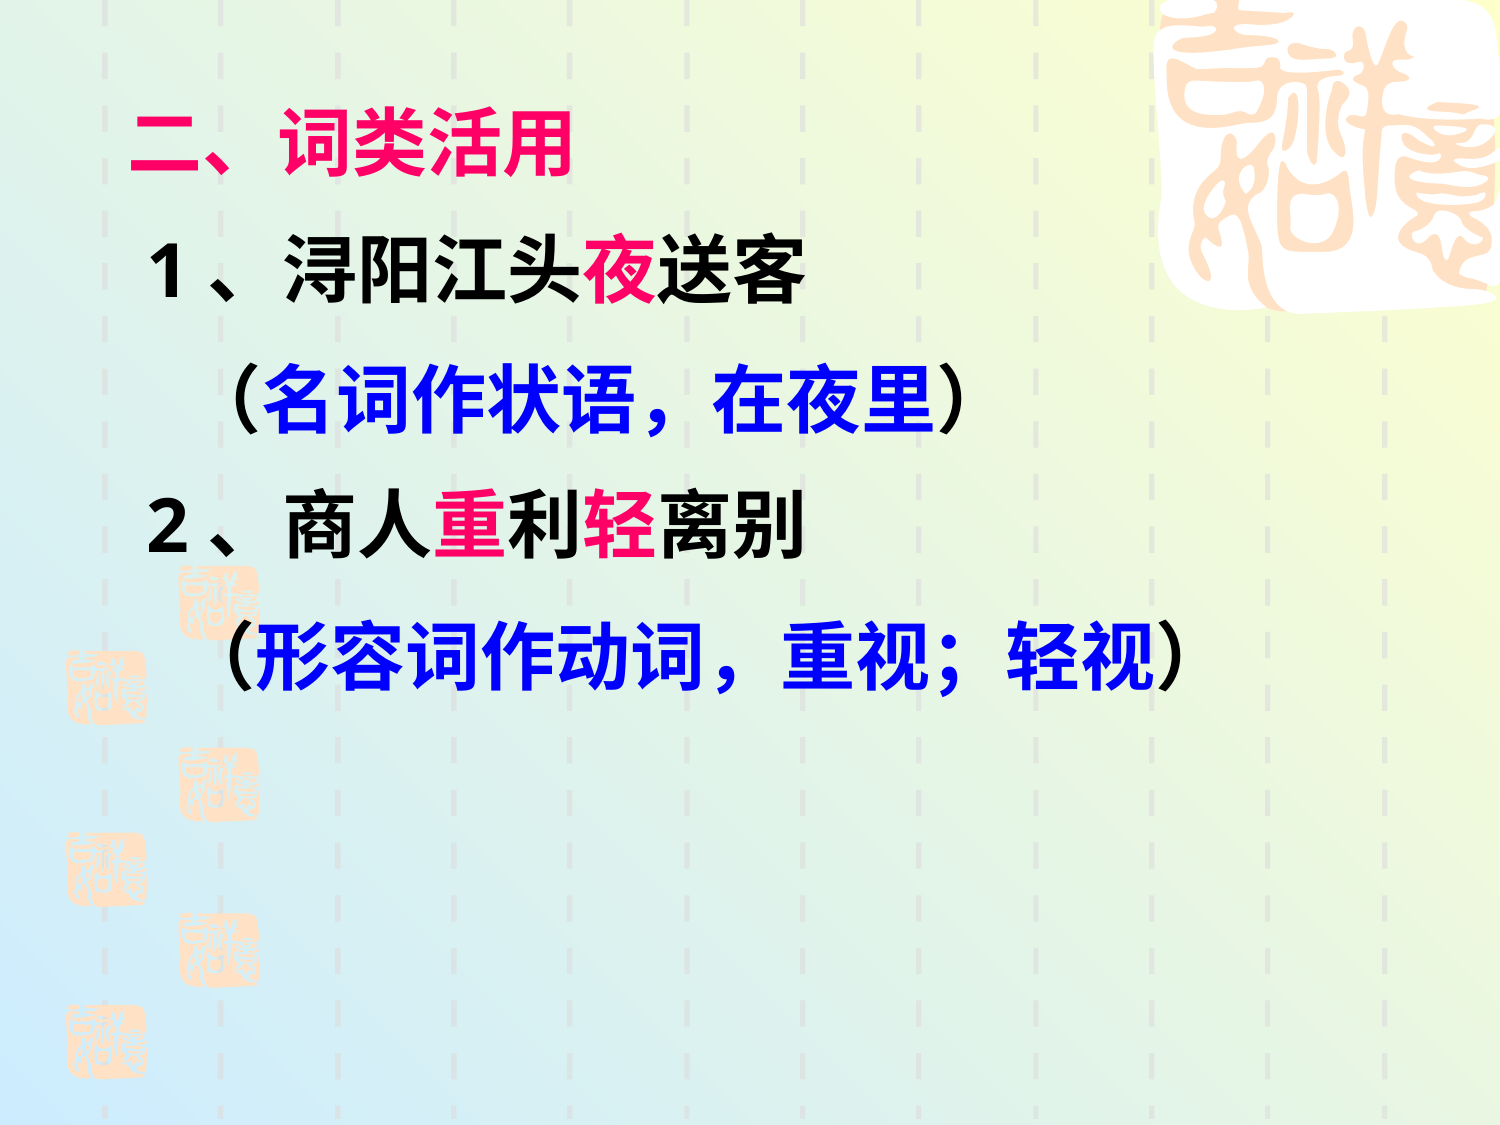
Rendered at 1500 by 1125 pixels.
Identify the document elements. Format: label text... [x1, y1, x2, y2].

text_box 二、词类活用 1、浔阳江头夜送客 2、商人重利轻离别 [112, 87, 1325, 575]
text_box （名词作状语，在夜里） [171, 344, 1097, 450]
text_box （形容词作动词，重视；轻视） [166, 602, 1500, 708]
